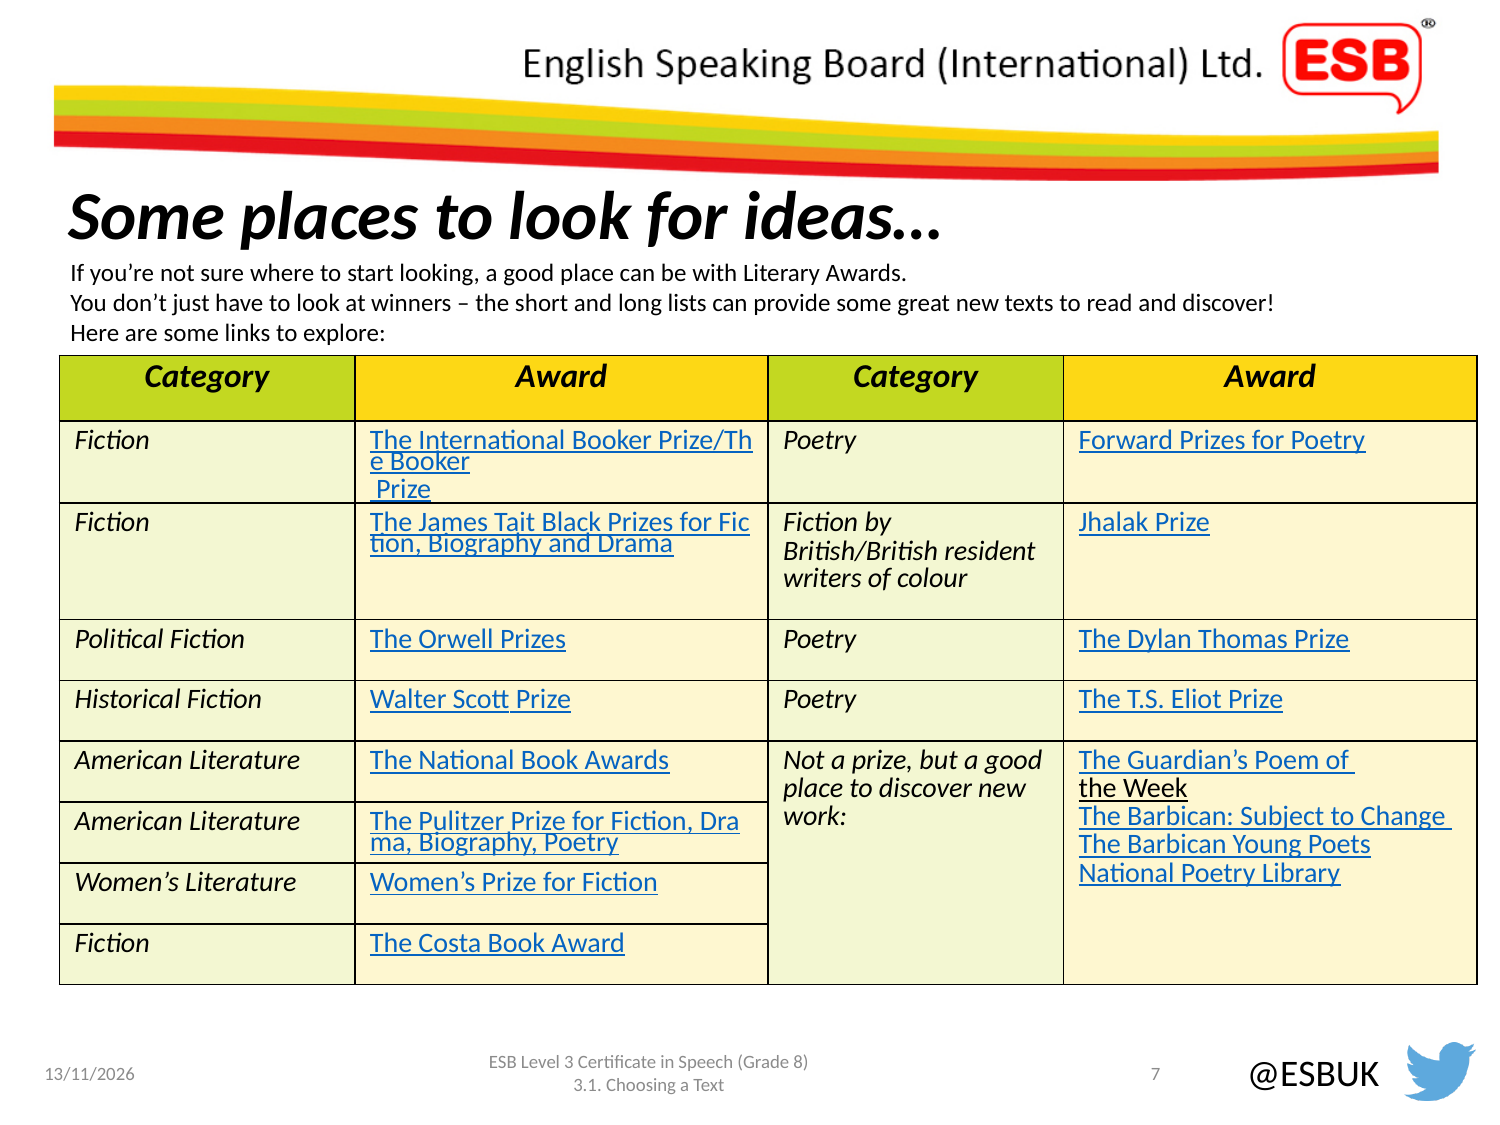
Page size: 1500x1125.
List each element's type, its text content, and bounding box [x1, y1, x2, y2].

table_cell American Literature [60, 803, 354, 862]
table_header Award [356, 356, 767, 420]
table_cell Fiction [60, 925, 354, 984]
table_cell Women’s Literature [60, 864, 354, 923]
table_cell Not a prize, but a good place to discover new work: [769, 742, 1063, 984]
picture [0, 0, 1500, 189]
table_cell Fiction [60, 504, 354, 619]
table_cell The Guardian’s Poem of the Week The Barbican: Subject to Change The Barbican Young Poets National Poetry Library [1064, 742, 1476, 984]
title Some places to look for ideas… [53, 167, 1347, 267]
table_cell The National Book Awards [356, 742, 767, 801]
slide_number 7 [930, 1042, 1176, 1103]
table_header Category [769, 356, 1063, 420]
text_box If you’re not sure where to start looking, a good place can be with Literary Awards. You don’t just have to look at winners – the short and long lists can provide some great new texts to read and discover! Here are some links to explore: [55, 249, 1426, 354]
table_cell The Orwell Prizes [356, 620, 767, 680]
table_cell The T.S. Eliot Prize [1064, 681, 1476, 740]
table_cell Fiction [60, 422, 354, 502]
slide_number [29, 1042, 367, 1103]
table_cell Walter Scott Prize [356, 681, 767, 740]
table_cell Historical Fiction [60, 681, 354, 740]
table_cell The Dylan Thomas Prize [1064, 620, 1476, 680]
table_cell Poetry [769, 620, 1063, 680]
table_cell Poetry [769, 681, 1063, 740]
table_cell Forward Prizes for Poetry [1064, 422, 1476, 502]
table_cell American Literature [60, 742, 354, 801]
table_cell Women’s Prize for Fiction [356, 864, 767, 923]
table_cell The International Booker Prize/The Booker Prize [356, 422, 767, 502]
table_cell The Costa Book Award [356, 925, 767, 984]
table_cell Poetry [769, 422, 1063, 502]
table_cell The Pulitzer Prize for Fiction, Drama, Biography, Poetry [356, 803, 767, 862]
table_cell Fiction by British/British resident writers of colour [769, 504, 1063, 619]
table_header Category [60, 356, 354, 420]
table_cell Political Fiction [60, 620, 354, 680]
table_cell Jhalak Prize [1064, 504, 1476, 619]
picture [1404, 1042, 1476, 1101]
table_cell The James Tait Black Prizes for Fiction, Biography and Drama [356, 504, 767, 619]
table_header Award [1064, 356, 1476, 420]
footer ESB Level 3 Certificate in Speech (Grade 8) 3.1. Choosing a Text [395, 1042, 902, 1103]
